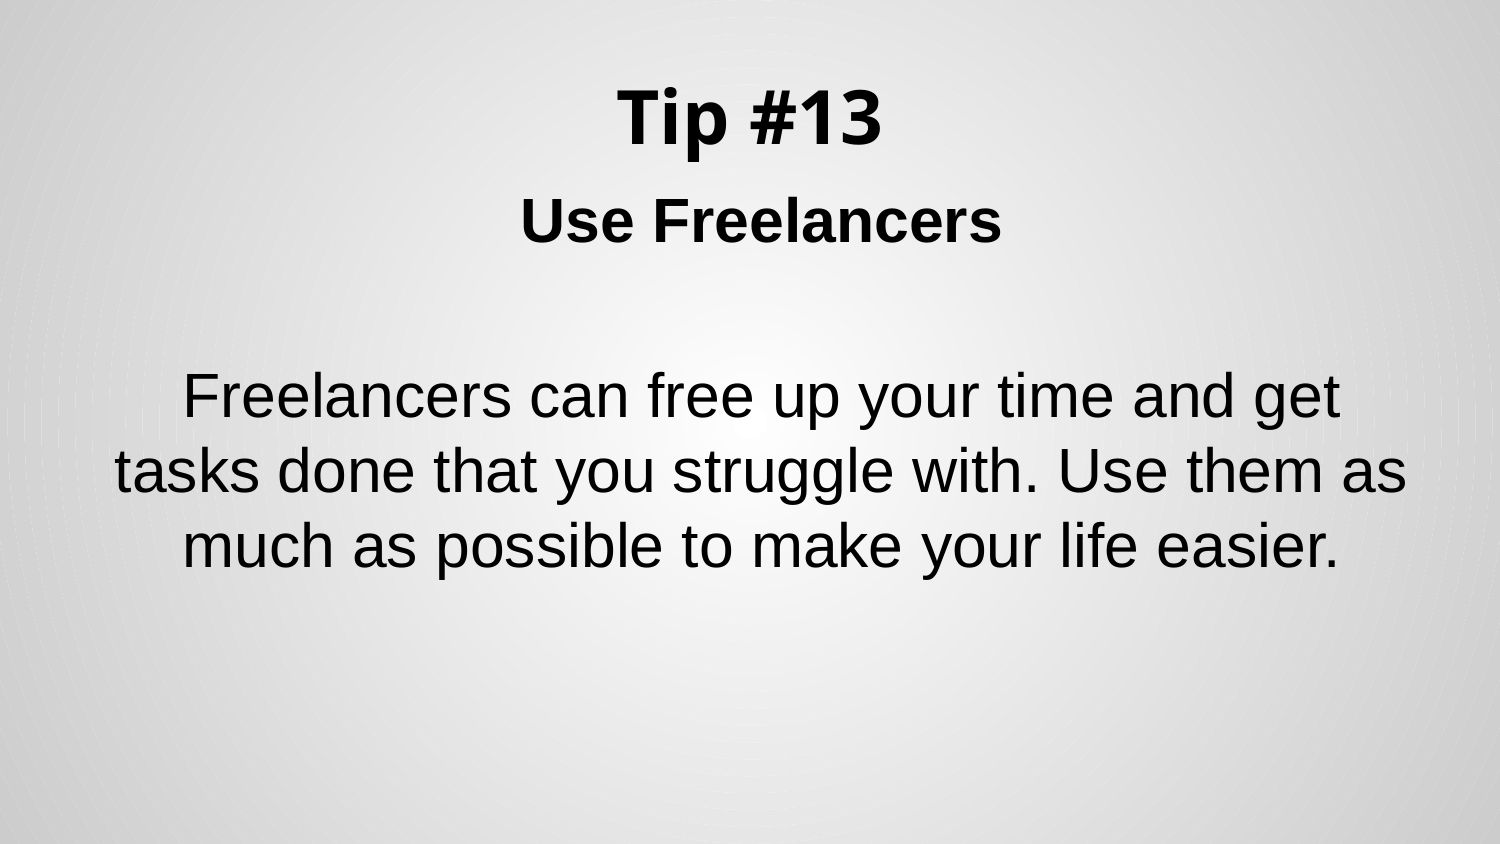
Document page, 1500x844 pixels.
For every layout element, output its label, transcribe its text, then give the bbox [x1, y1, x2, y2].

title Tip #13 [75, 33, 1425, 175]
list Use Freelancers Freelancers can free up your time and get tasks done that you struggle with. Use them as much as possible to make your life easier. [87, 77, 1438, 827]
